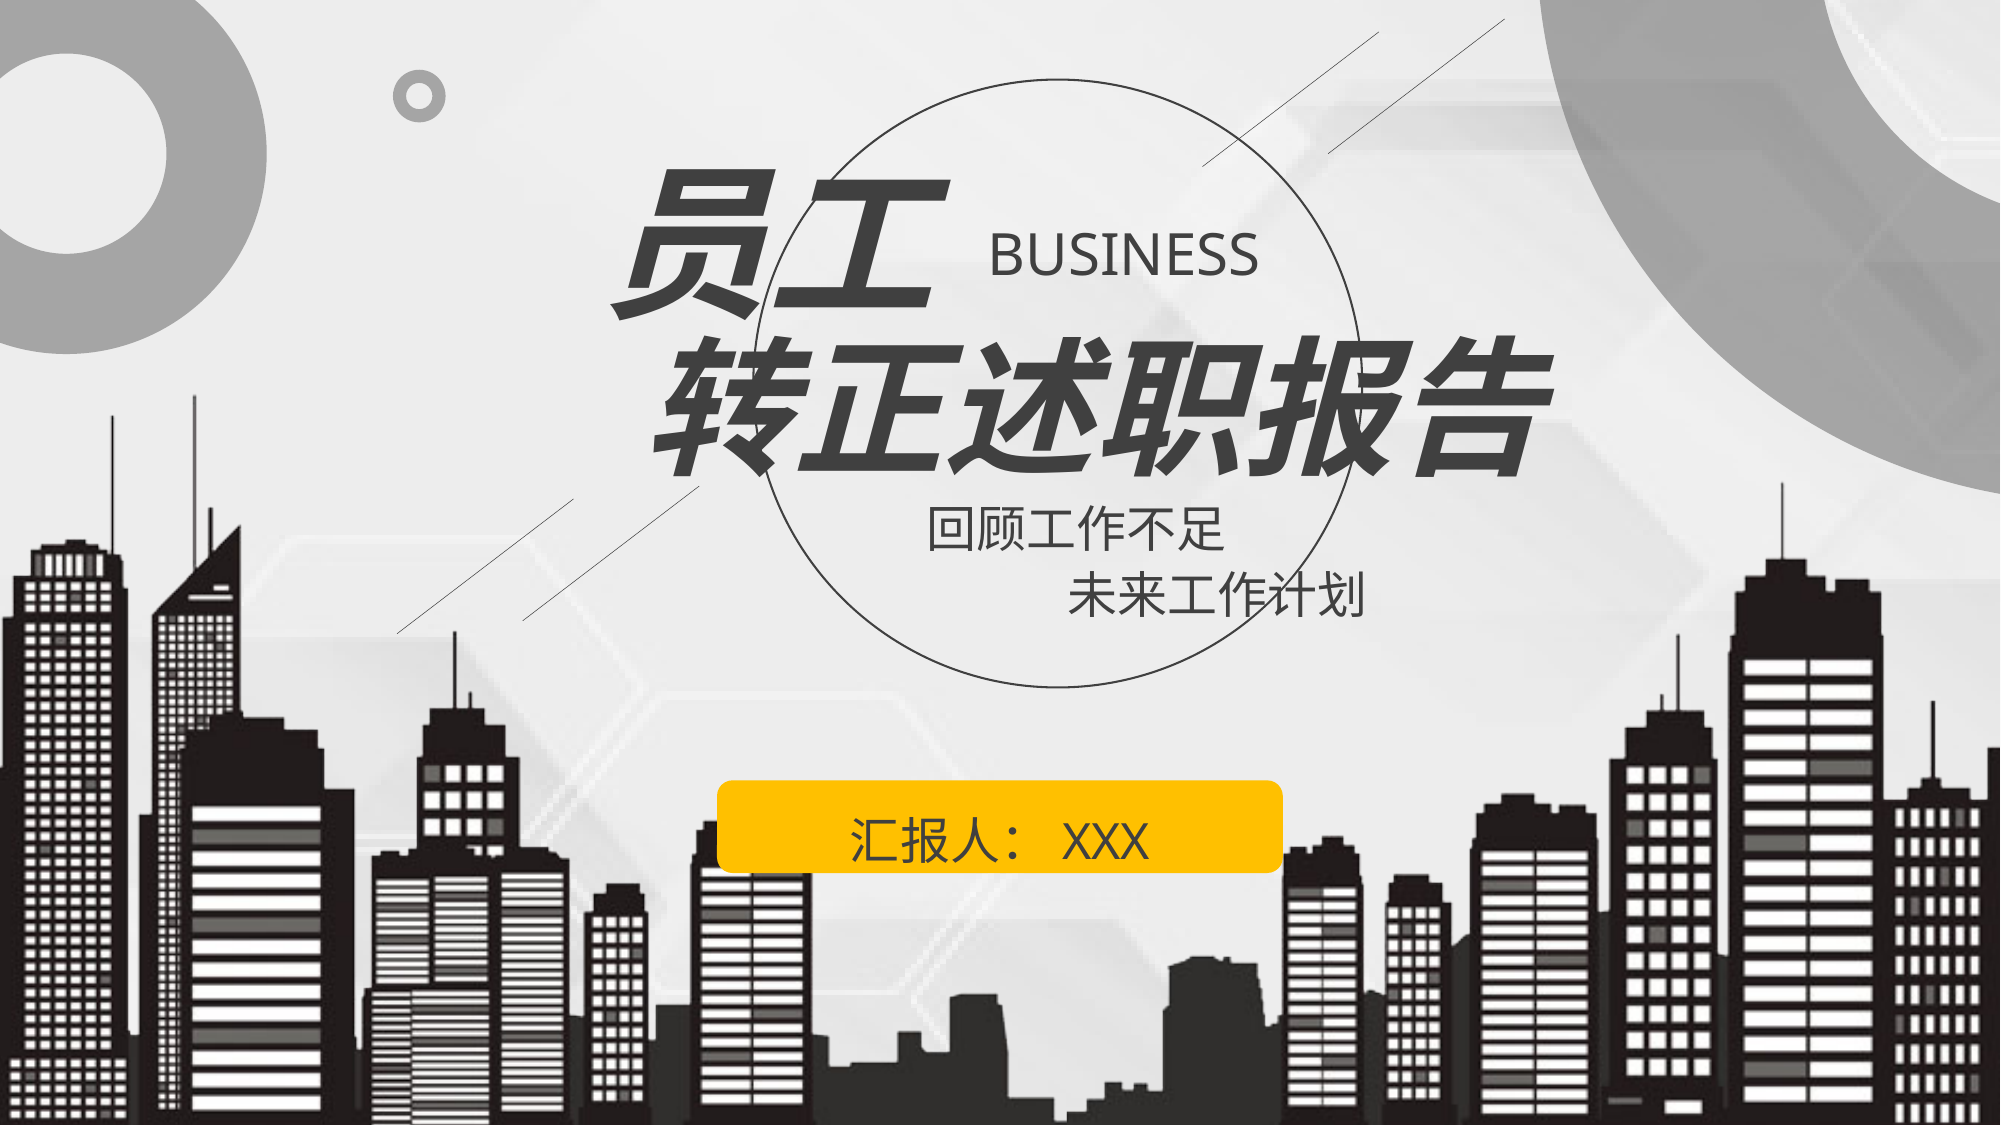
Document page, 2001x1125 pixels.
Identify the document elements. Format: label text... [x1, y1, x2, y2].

text_box [1538, 0, 2000, 495]
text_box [396, 498, 574, 634]
text_box [0, 0, 268, 356]
text_box [391, 68, 447, 124]
text_box 未来工作计划 [961, 556, 1475, 632]
text_box [812, 565, 1235, 689]
text_box 员工 [586, 130, 950, 346]
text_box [522, 486, 700, 621]
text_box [1202, 31, 1379, 167]
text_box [1328, 18, 1505, 154]
picture [0, 0, 2001, 1125]
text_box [717, 779, 1283, 873]
text_box 回顾工作不足 [753, 489, 1400, 565]
text_box BUSINESS [973, 209, 1319, 295]
text_box 转正述职报告 [628, 305, 1626, 501]
picture [0, 55, 165, 252]
text_box [887, 78, 1353, 305]
